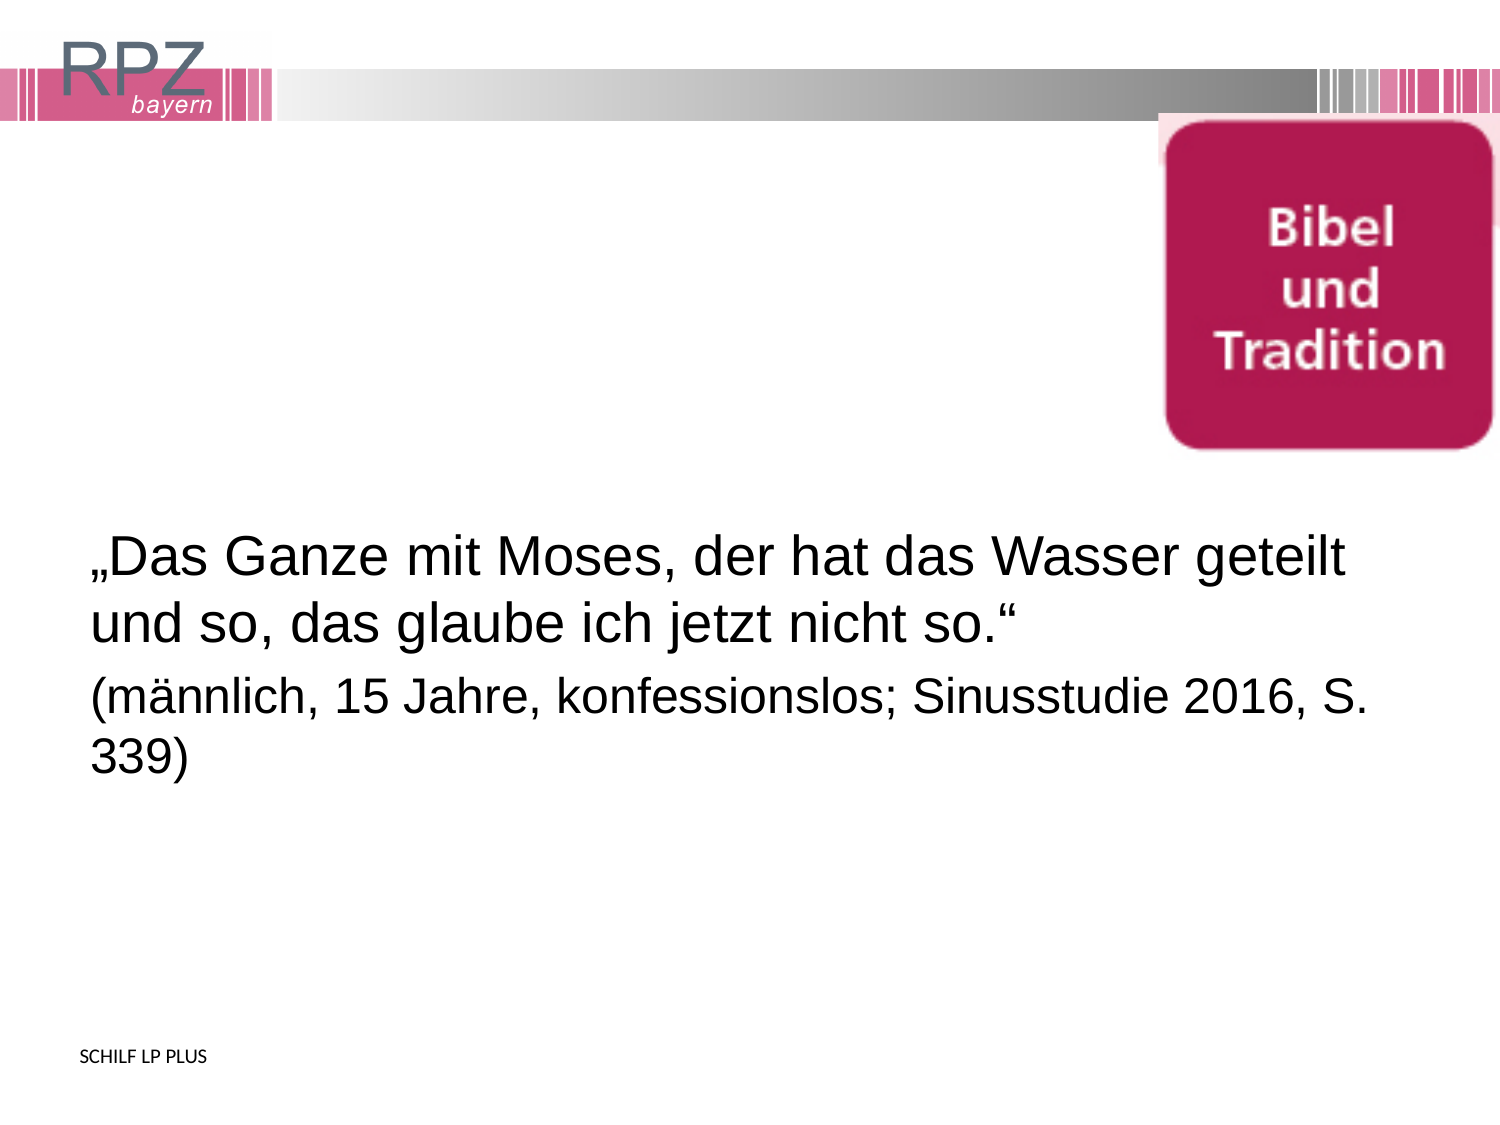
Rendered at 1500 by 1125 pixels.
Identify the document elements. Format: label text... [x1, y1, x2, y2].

list „Das Ganze mit Moses, der hat das Wasser geteilt und so, das glaube ich jetzt nicht so.“ (männlich, 15 Jahre, konfessionslos; Sinusstudie 2016, S. 339) [75, 262, 1425, 1005]
picture [0, 31, 272, 121]
picture [1158, 69, 1500, 460]
